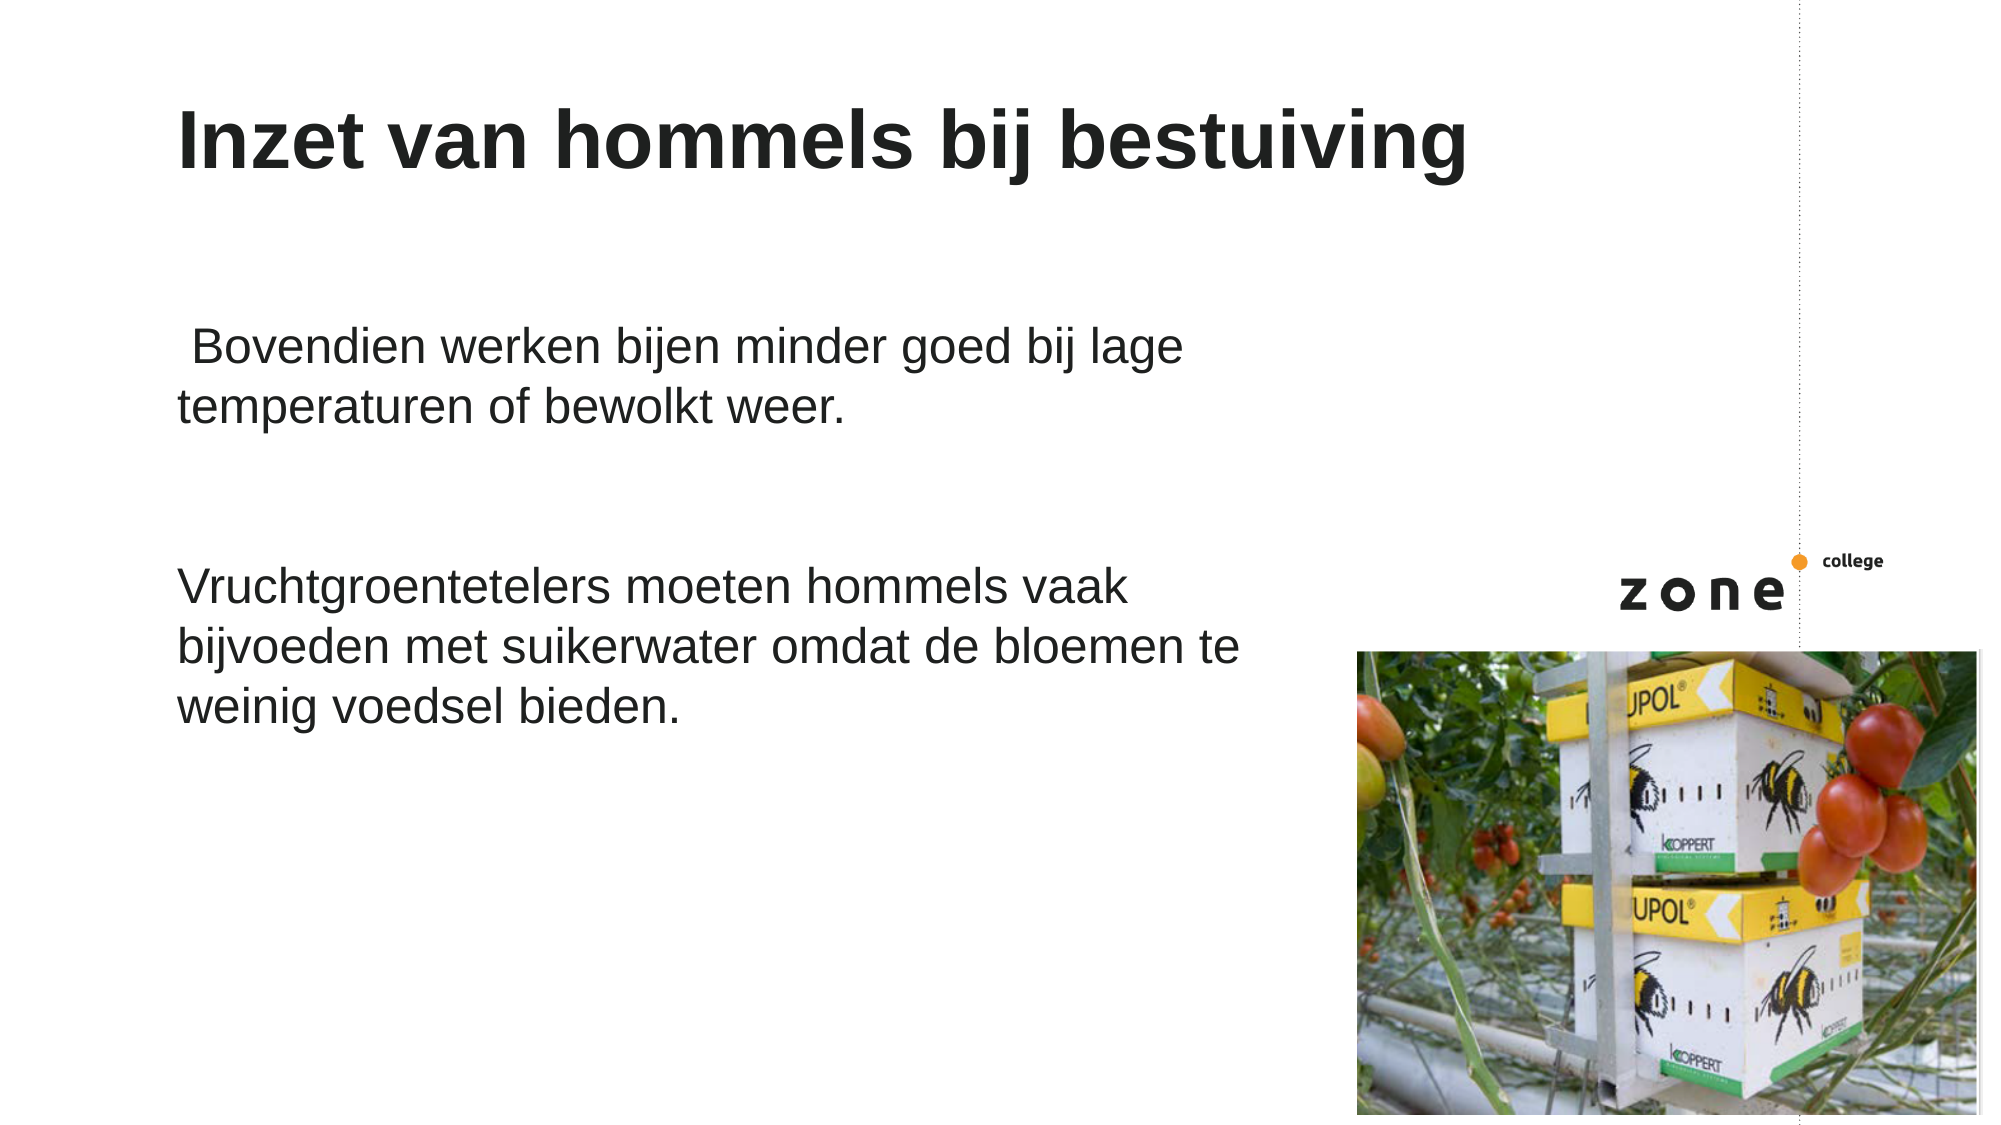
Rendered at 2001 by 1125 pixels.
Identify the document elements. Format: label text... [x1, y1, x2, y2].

picture [1357, 0, 2001, 1125]
title Inzet van hommels bij bestuiving [177, 97, 1566, 261]
list Bovendien werken bijen minder goed bij lage temperaturen of bewolkt weer. Vruchtgroentetelers moeten hommels vaak bijvoeden met suikerwater omdat de bloemen te weinig voedsel bieden. [177, 313, 1269, 1091]
